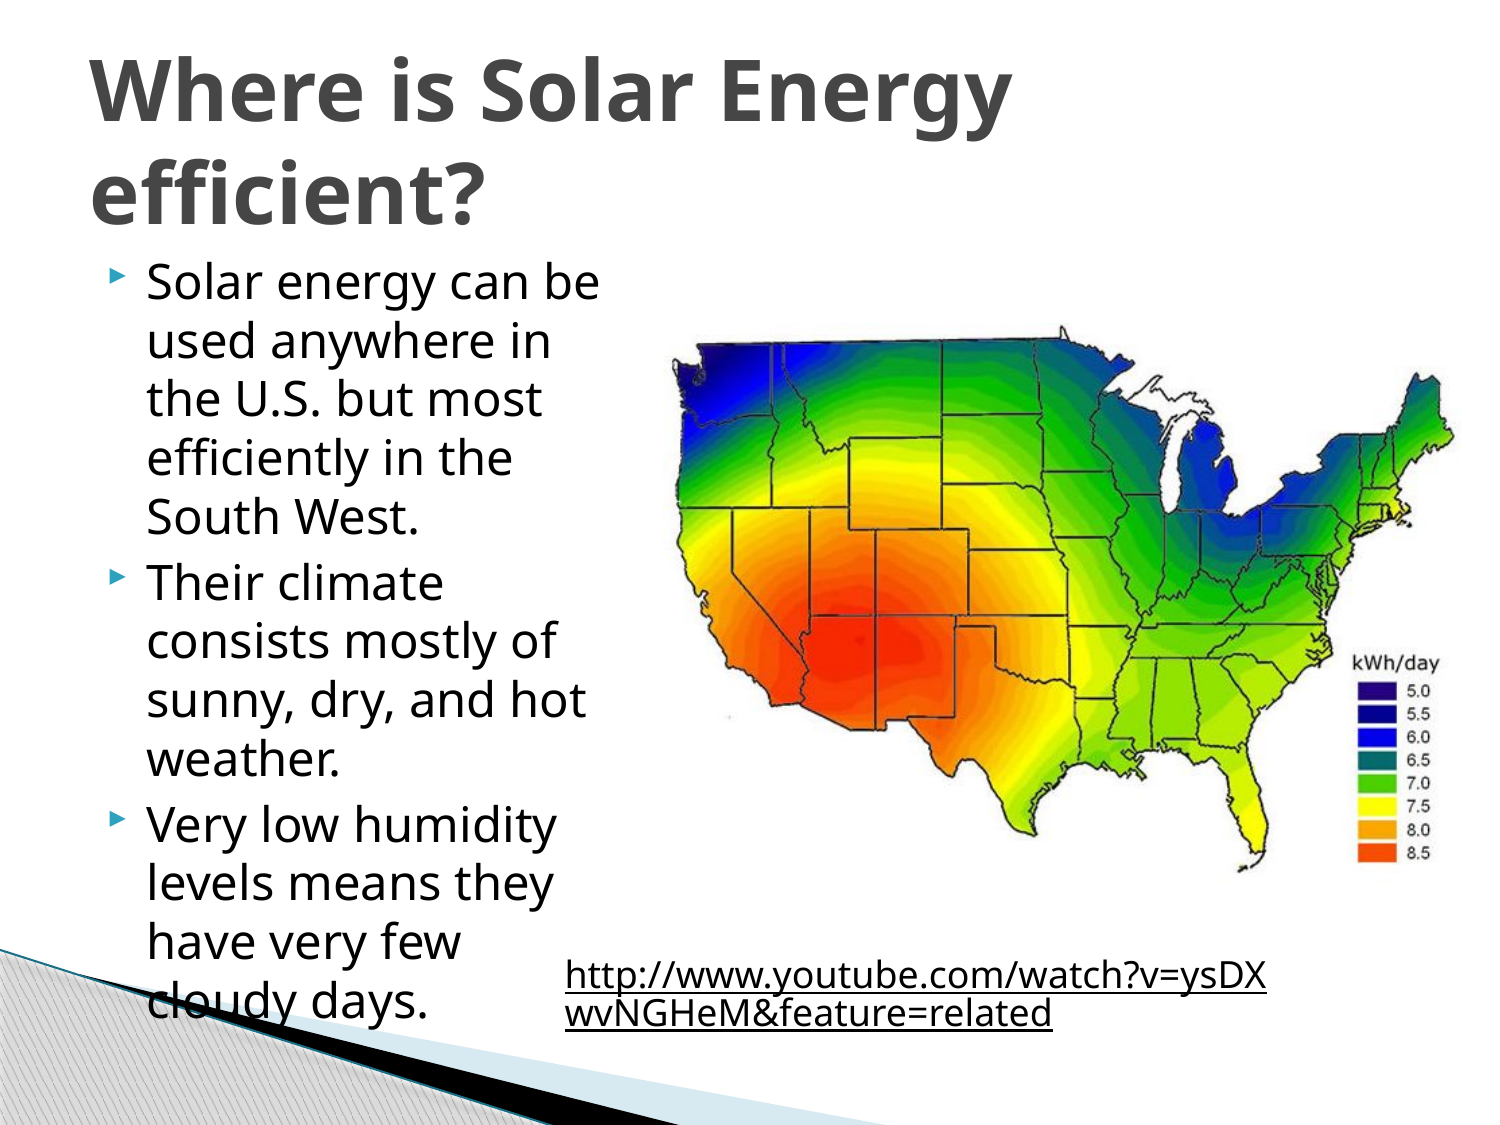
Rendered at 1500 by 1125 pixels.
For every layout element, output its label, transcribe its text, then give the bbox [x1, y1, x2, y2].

list Solar energy can be used anywhere in the U.S. but most efficiently in the South West. Their climate consists mostly of sunny, dry, and hot weather. Very low humidity levels means they have very few cloudy days. [74, 242, 638, 1051]
title Where is Solar Energy efficient? [75, 45, 1425, 233]
text_box http://www.youtube.com/watch?v=ysDXwvNGHeM&feature=related [549, 943, 1300, 1055]
picture [663, 323, 1463, 884]
